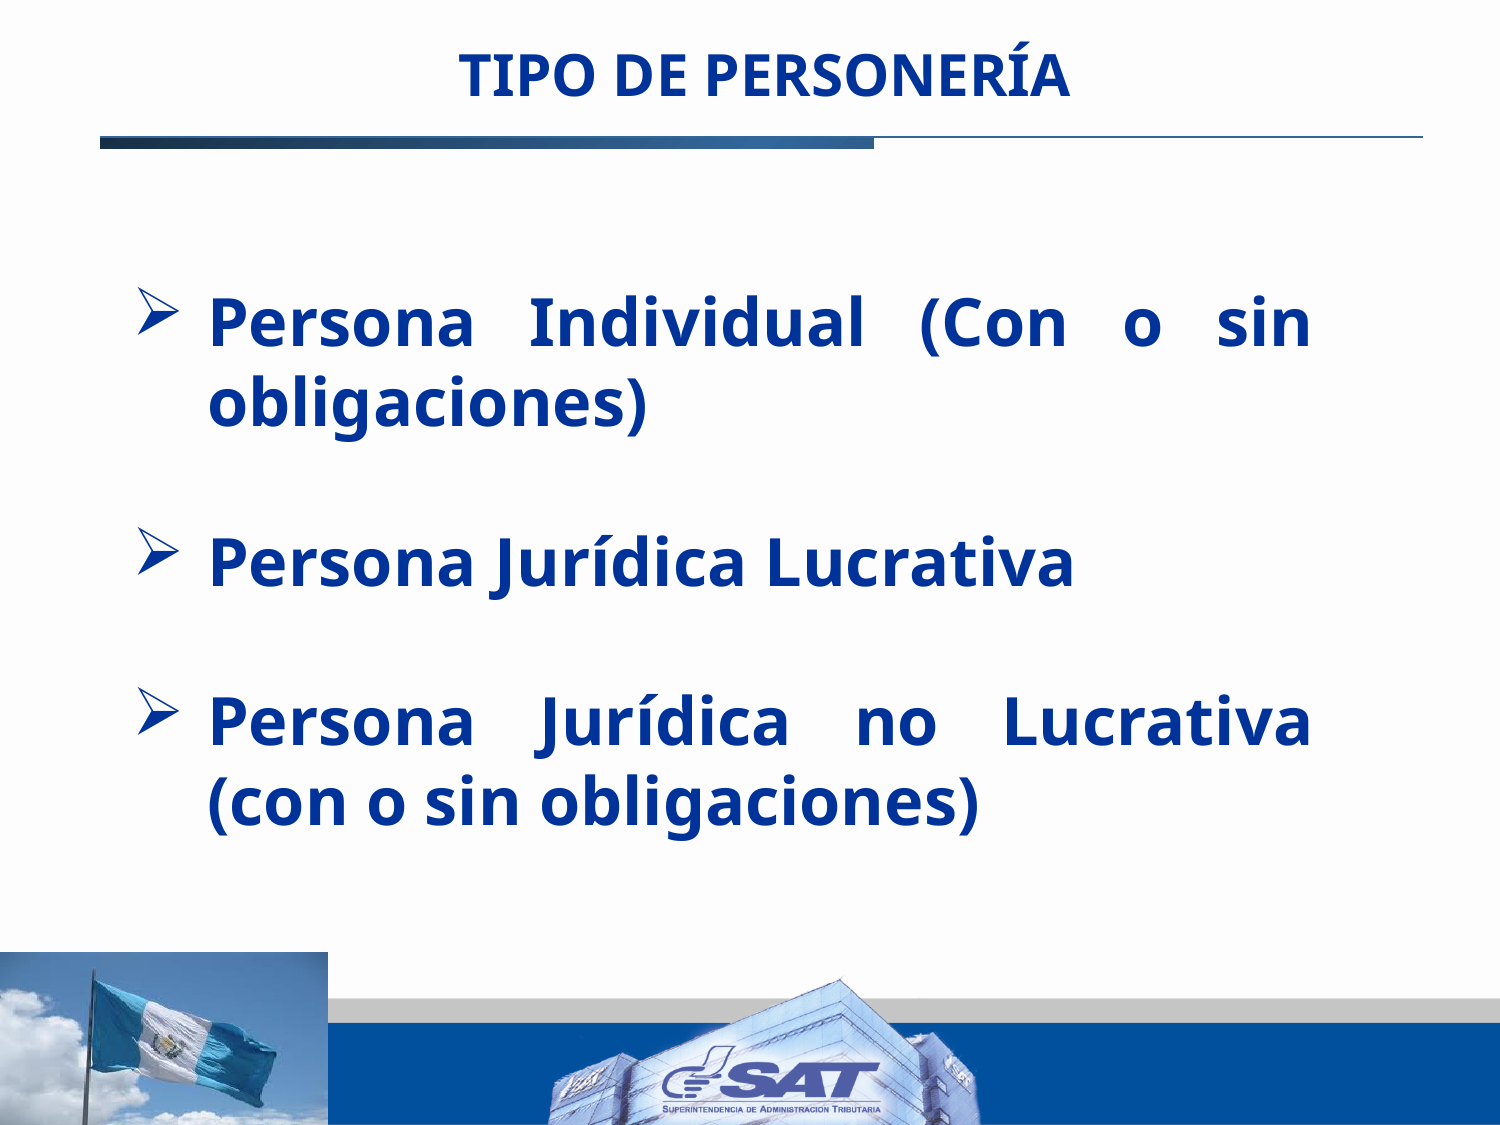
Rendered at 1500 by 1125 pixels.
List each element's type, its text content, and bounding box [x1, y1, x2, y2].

text_box Persona Individual (Con o sin obligaciones) Persona Jurídica Lucrativa Persona Jurídica no Lucrativa (con o sin obligaciones) [88, 272, 1329, 847]
text_box TIPO DE PERSONERÍA [94, 31, 1436, 144]
picture [0, 0, 1500, 1125]
